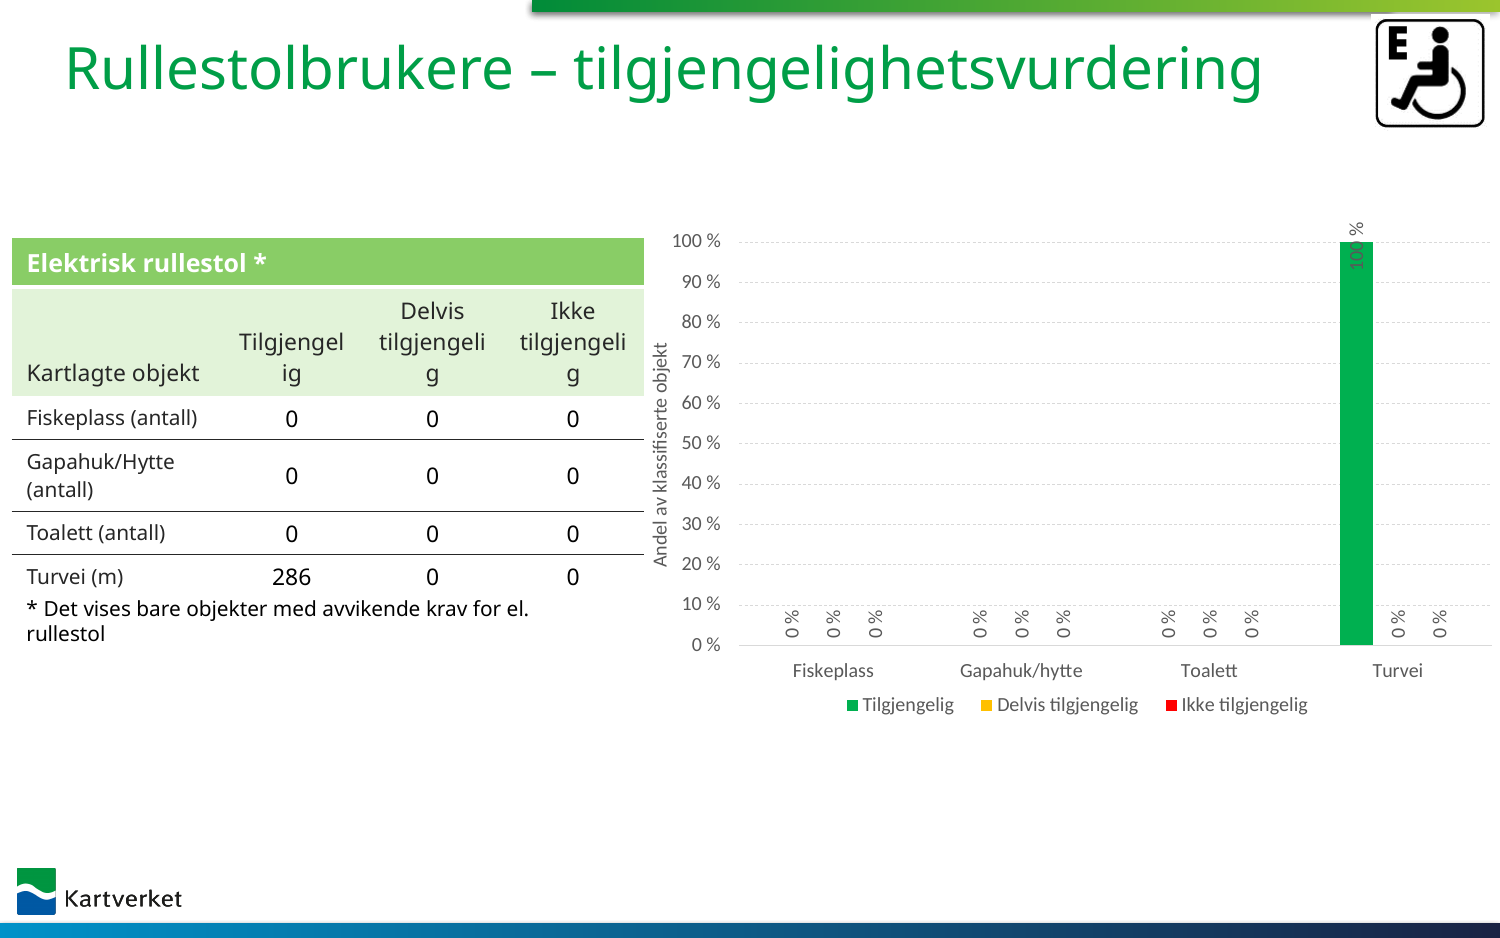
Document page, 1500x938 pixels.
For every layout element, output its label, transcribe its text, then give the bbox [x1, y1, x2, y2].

table_header Elektrisk rullestol * [12, 238, 638, 285]
table_cell 0 [222, 396, 362, 439]
table_cell 0 [222, 512, 362, 554]
table_cell 0 [503, 440, 638, 511]
table_cell Toalett (antall) [12, 512, 222, 554]
table_cell Tilgjengelig [222, 289, 362, 396]
table_cell Delvis tilgjengelig [362, 289, 503, 396]
table_cell 0 [503, 396, 638, 439]
table_cell 0 [362, 440, 503, 511]
table_cell Ikke tilgjengelig [503, 289, 638, 396]
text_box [1371, 13, 1491, 133]
table_cell 0 [362, 555, 503, 588]
table_cell Kartlagte objekt [12, 289, 222, 396]
table_cell 286 [222, 555, 362, 588]
text_box Rullestolbrukere – tilgjengelighetsvurdering [49, 12, 1372, 109]
text_box * Det vises bare objekter med avvikende krav for el. rullestol [11, 588, 597, 653]
picture [643, 218, 1500, 728]
table_cell Turvei (m) [12, 555, 222, 588]
table_cell 0 [362, 396, 503, 439]
table_cell 0 [503, 555, 638, 598]
table_cell 0 [222, 440, 362, 511]
table_cell Gapahuk/Hytte (antall) [12, 440, 222, 511]
table_cell Fiskeplass (antall) [12, 396, 222, 439]
table_cell 0 [362, 512, 503, 554]
table_cell 0 [503, 512, 638, 554]
